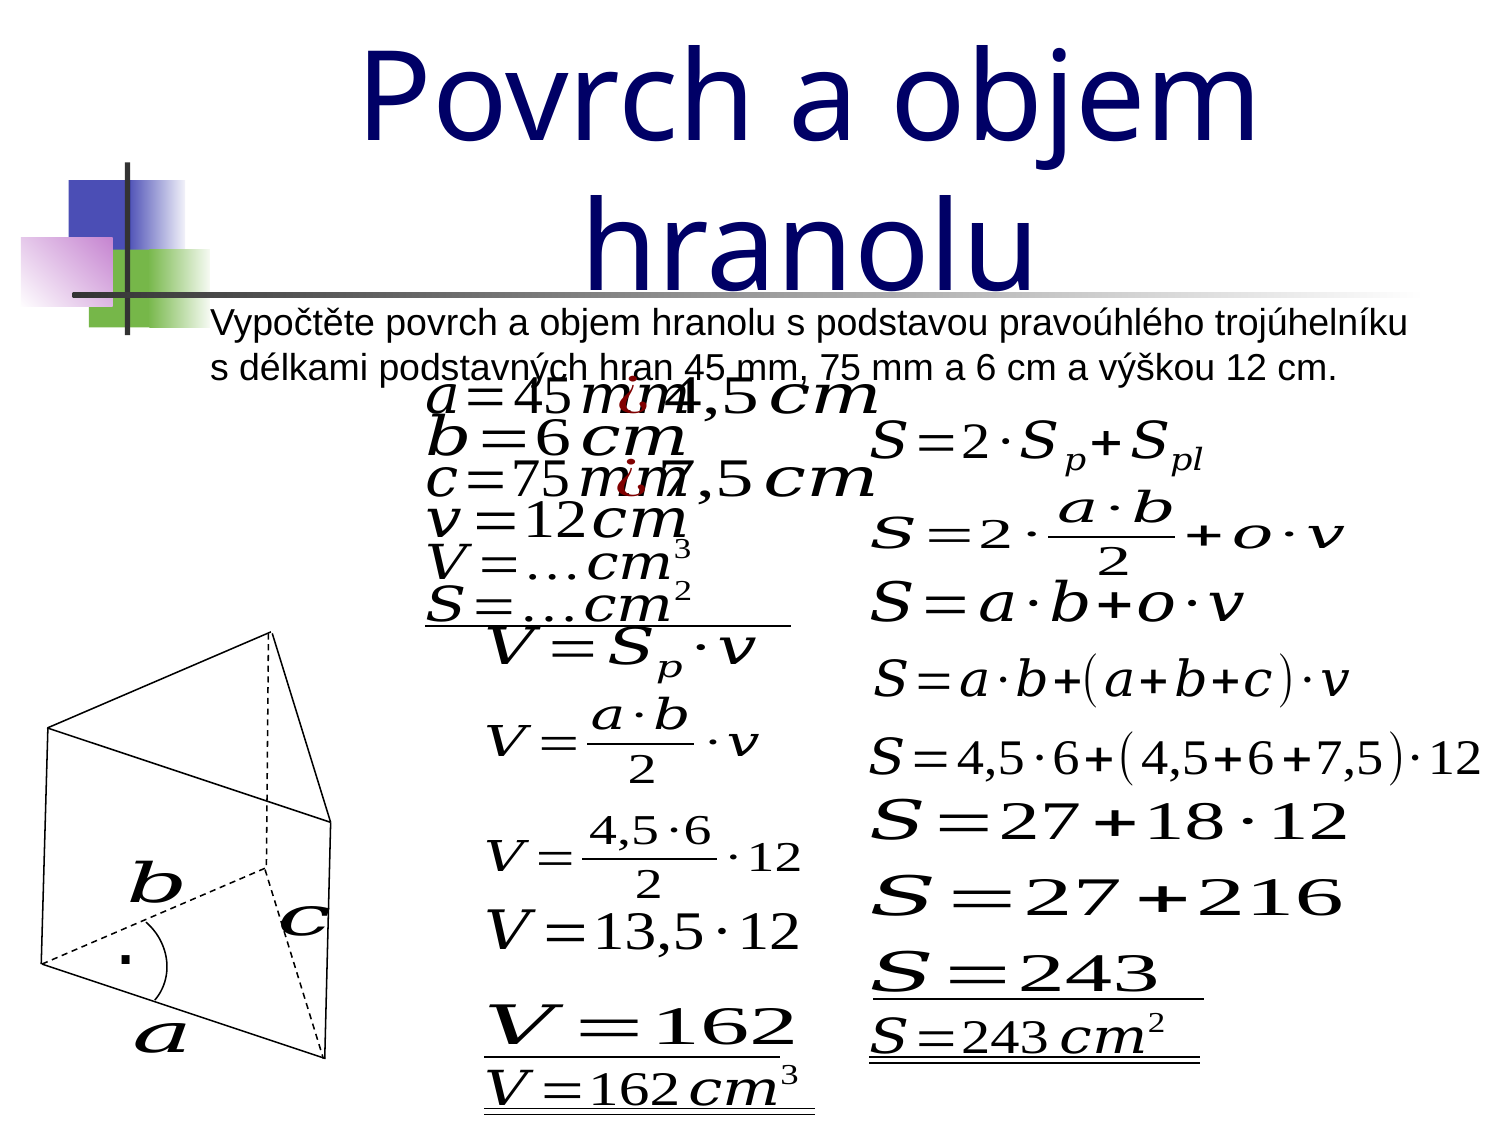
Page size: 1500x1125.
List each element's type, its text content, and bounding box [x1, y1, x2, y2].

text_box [272, 633, 331, 727]
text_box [49, 727, 261, 823]
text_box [274, 727, 331, 823]
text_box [41, 727, 49, 965]
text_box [47, 631, 271, 726]
text_box Vypočtěte povrch a objem hranolu s podstavou pravoúhlého trojúhelníku s délkami podstavných hran 45 mm, 75 mm a 6 cm a výškou 12 cm. [195, 291, 1500, 396]
text_box Povrch a objem hranolu [105, 45, 1500, 286]
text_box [324, 822, 331, 1059]
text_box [264, 869, 319, 1059]
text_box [53, 867, 261, 965]
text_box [41, 972, 260, 1059]
